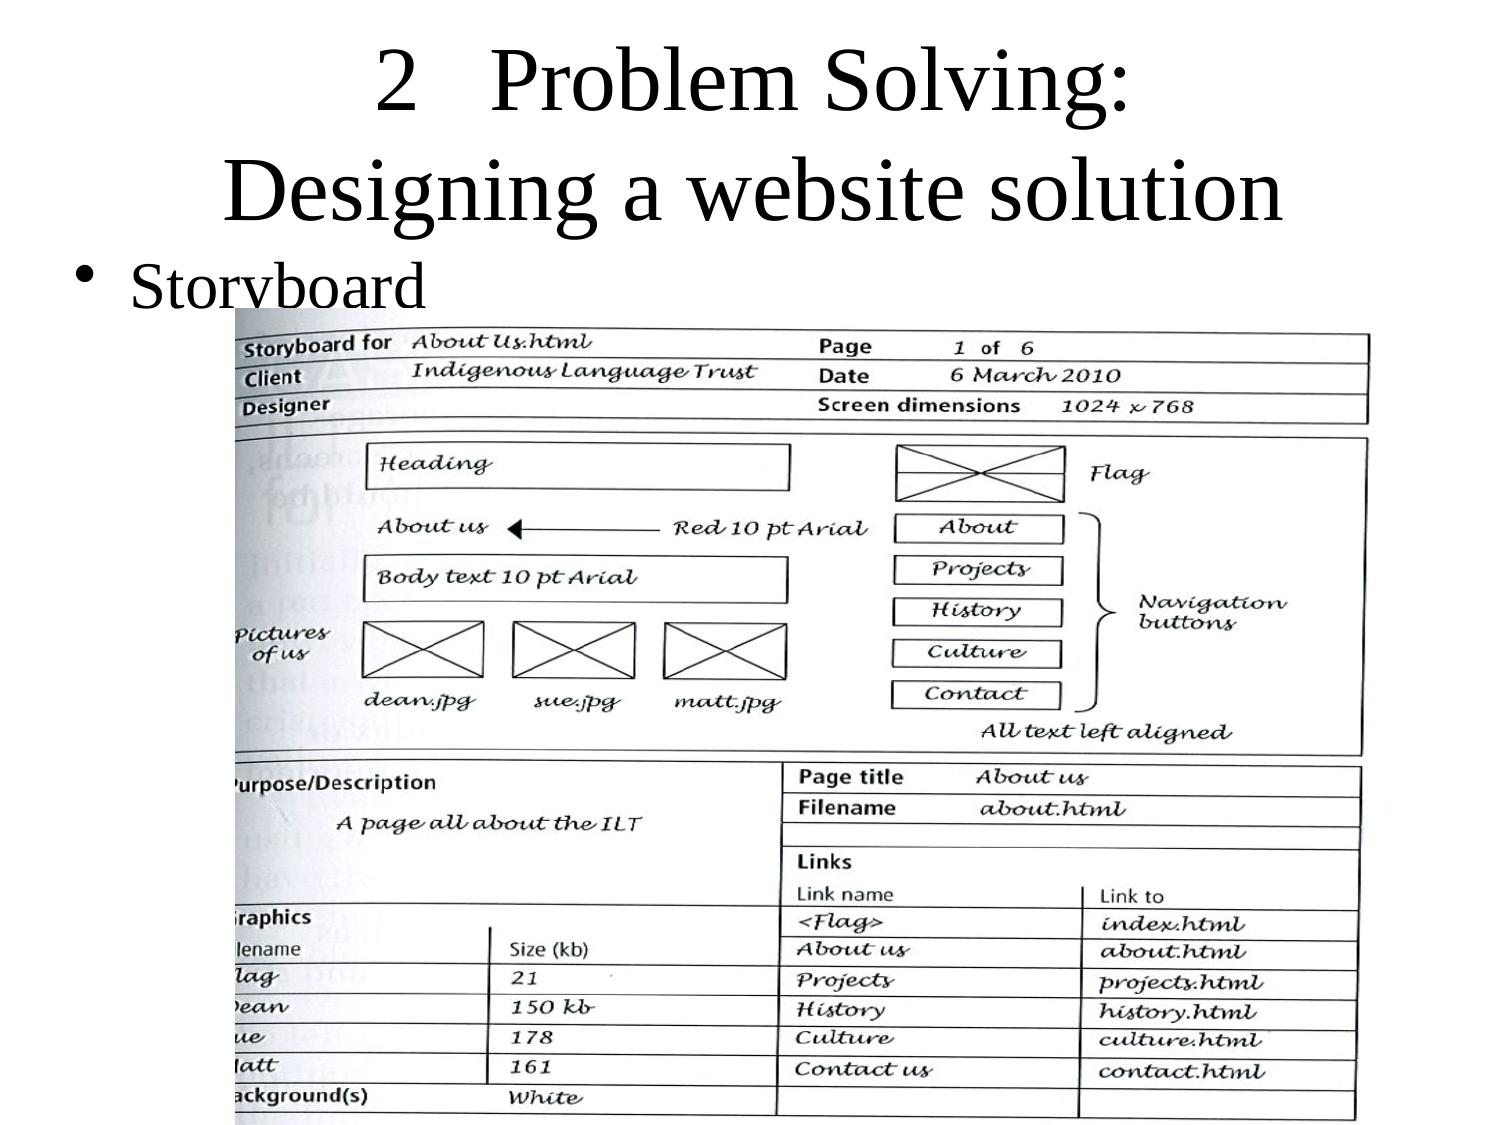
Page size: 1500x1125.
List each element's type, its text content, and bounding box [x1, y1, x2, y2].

title 2 Problem Solving: Designing a website solution [116, 34, 1393, 223]
picture [234, 306, 1384, 1125]
list Storyboard [58, 234, 1430, 1125]
